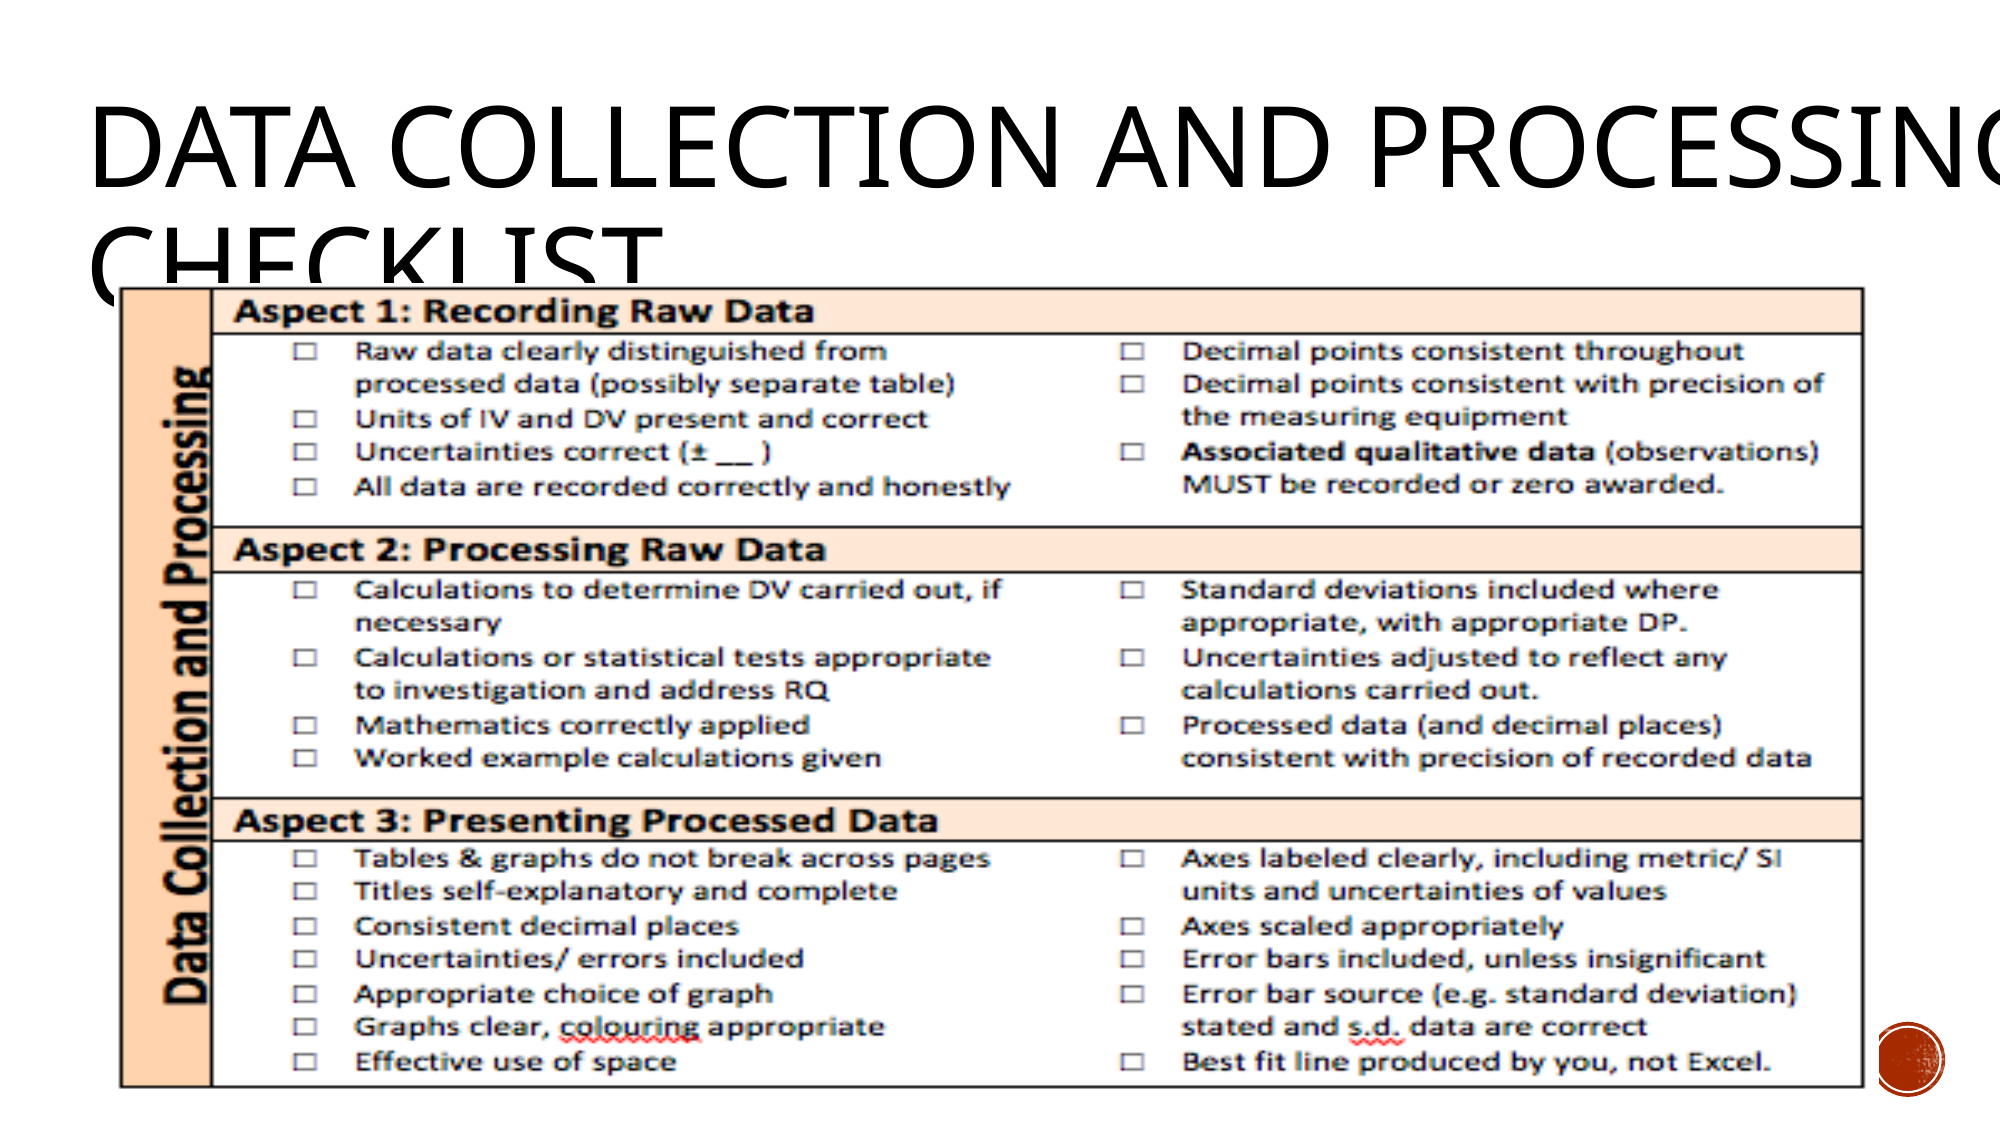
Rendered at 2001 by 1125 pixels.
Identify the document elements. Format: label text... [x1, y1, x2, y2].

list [115, 285, 1876, 1097]
title Data collection and processing checklist [70, 79, 2000, 344]
